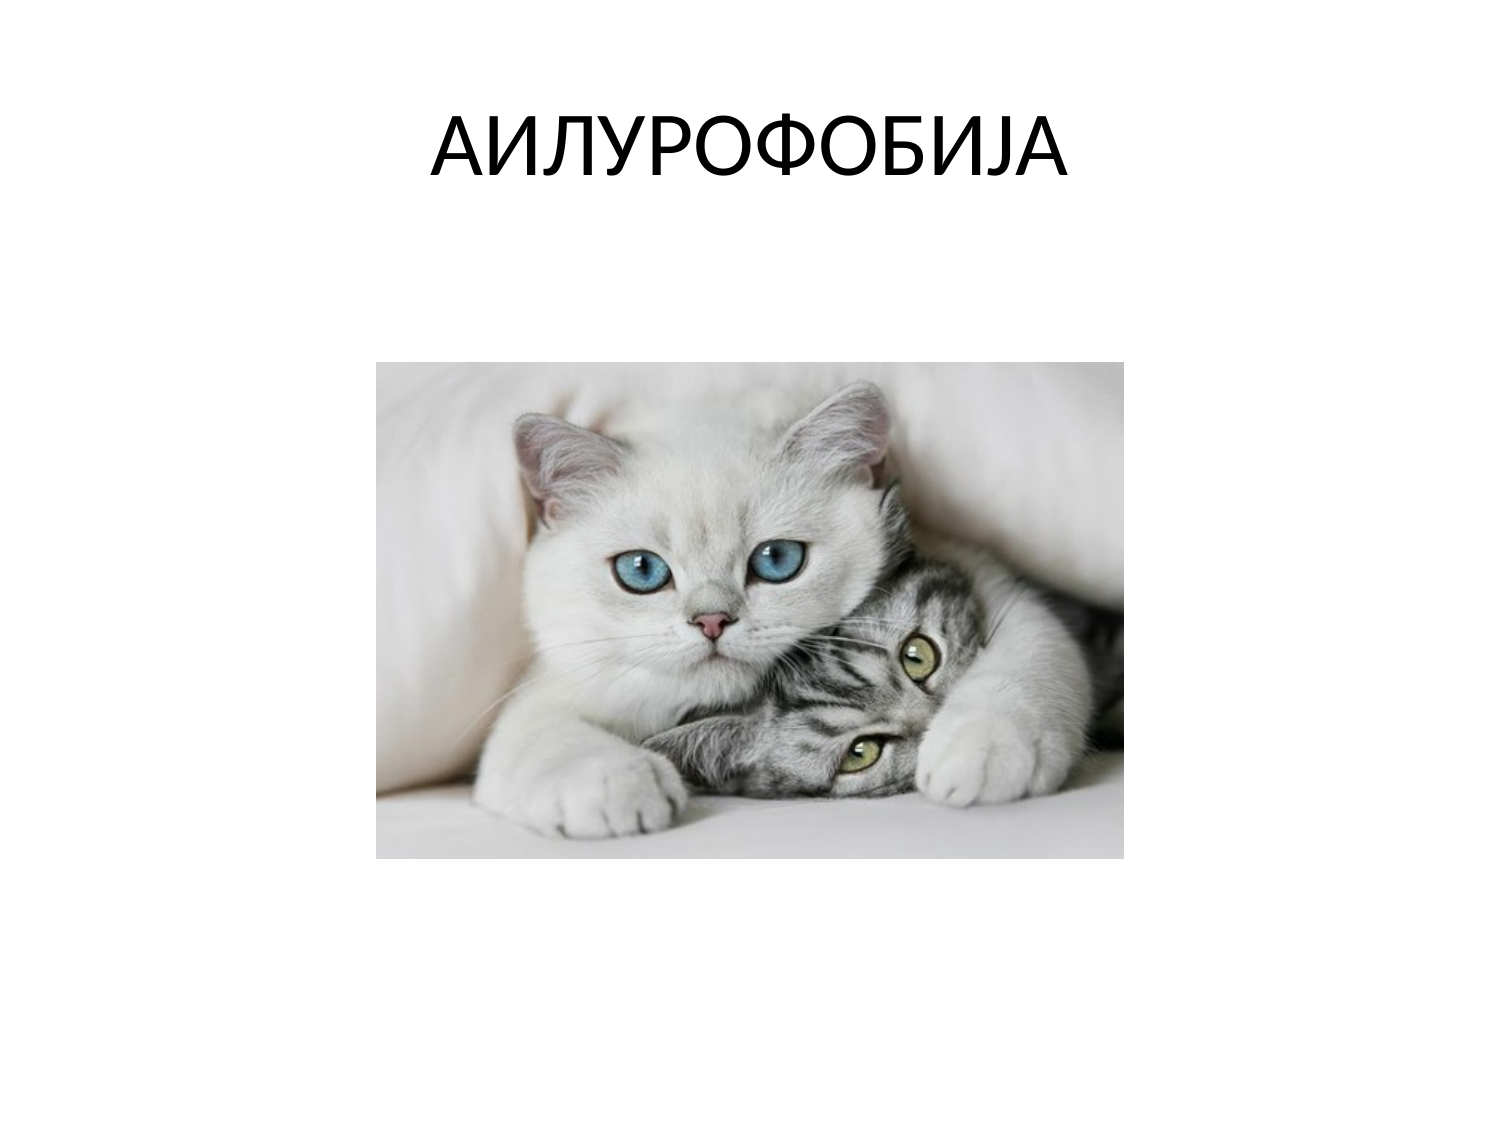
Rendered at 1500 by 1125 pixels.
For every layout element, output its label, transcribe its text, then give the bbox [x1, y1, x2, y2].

title АИЛУРОФОБИЈА [75, 45, 1425, 233]
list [376, 362, 1124, 859]
